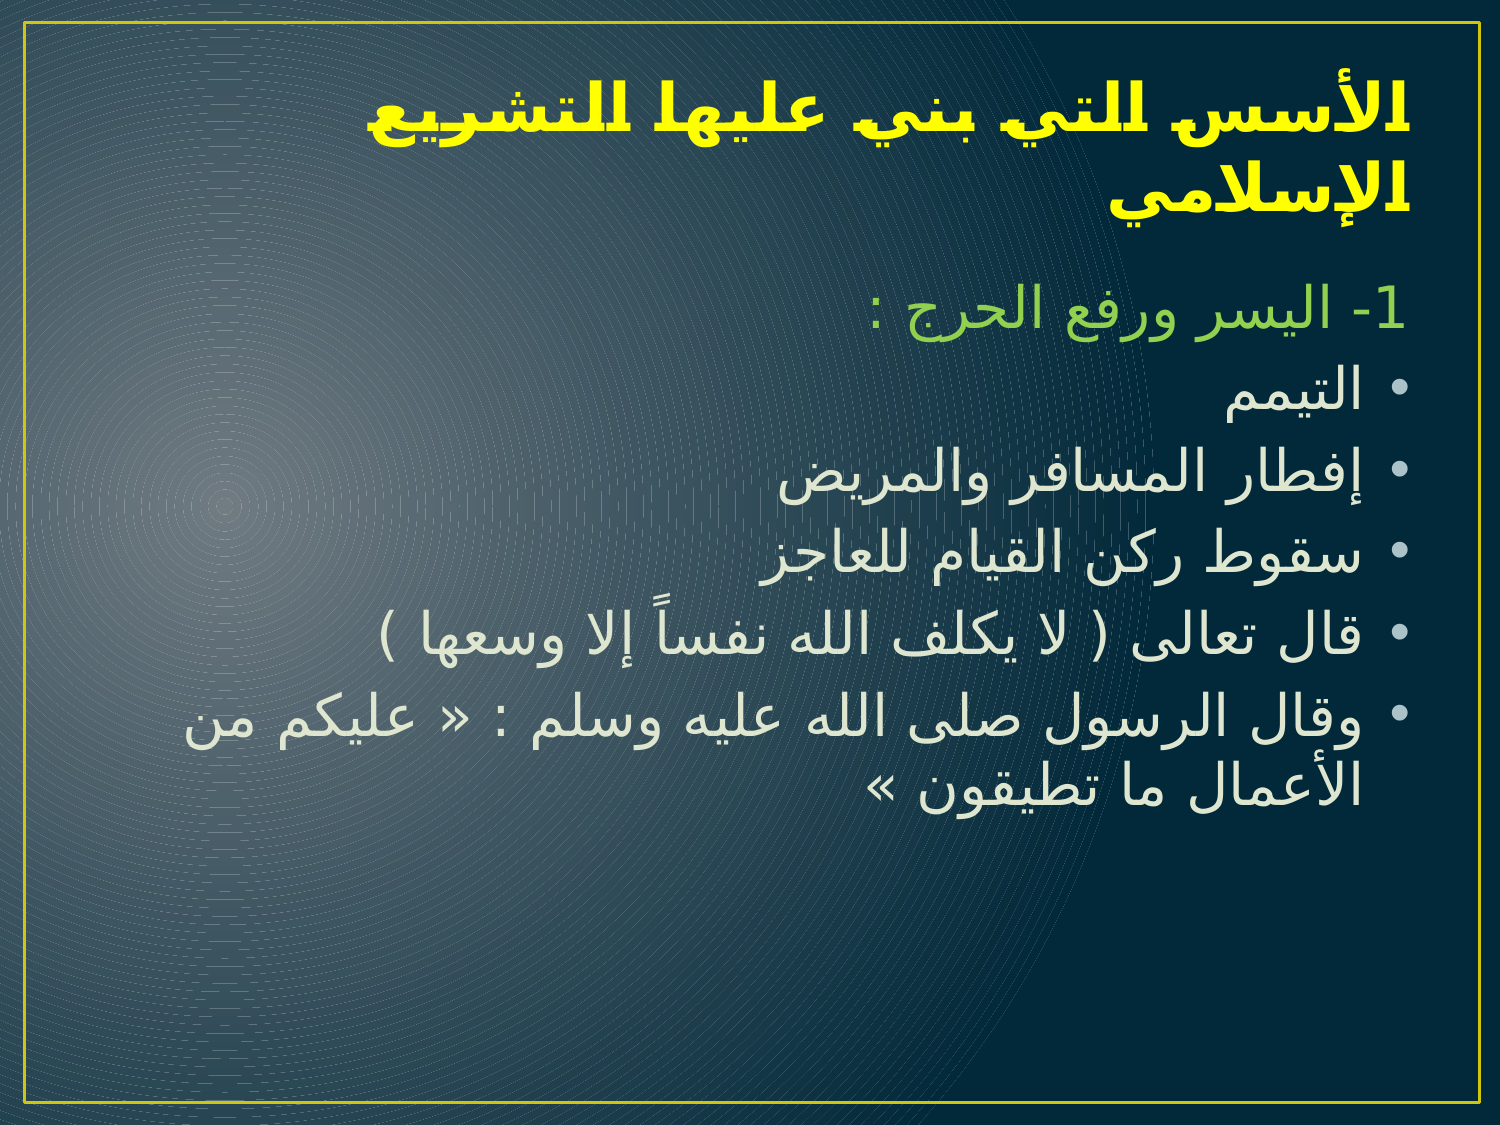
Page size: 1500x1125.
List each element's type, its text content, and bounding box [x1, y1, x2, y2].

title الأسس التي بني عليها التشريع الإسلامي [75, 45, 1425, 233]
list 1- اليسر ورفع الحرج : التيمم إفطار المسافر والمريض سقوط ركن القيام للعاجز قال تعالى ( لا يكلف الله نفساً إلا وسعها ) وقال الرسول صلى الله عليه وسلم : « عليكم من الأعمال ما تطيقون » [75, 262, 1425, 1005]
